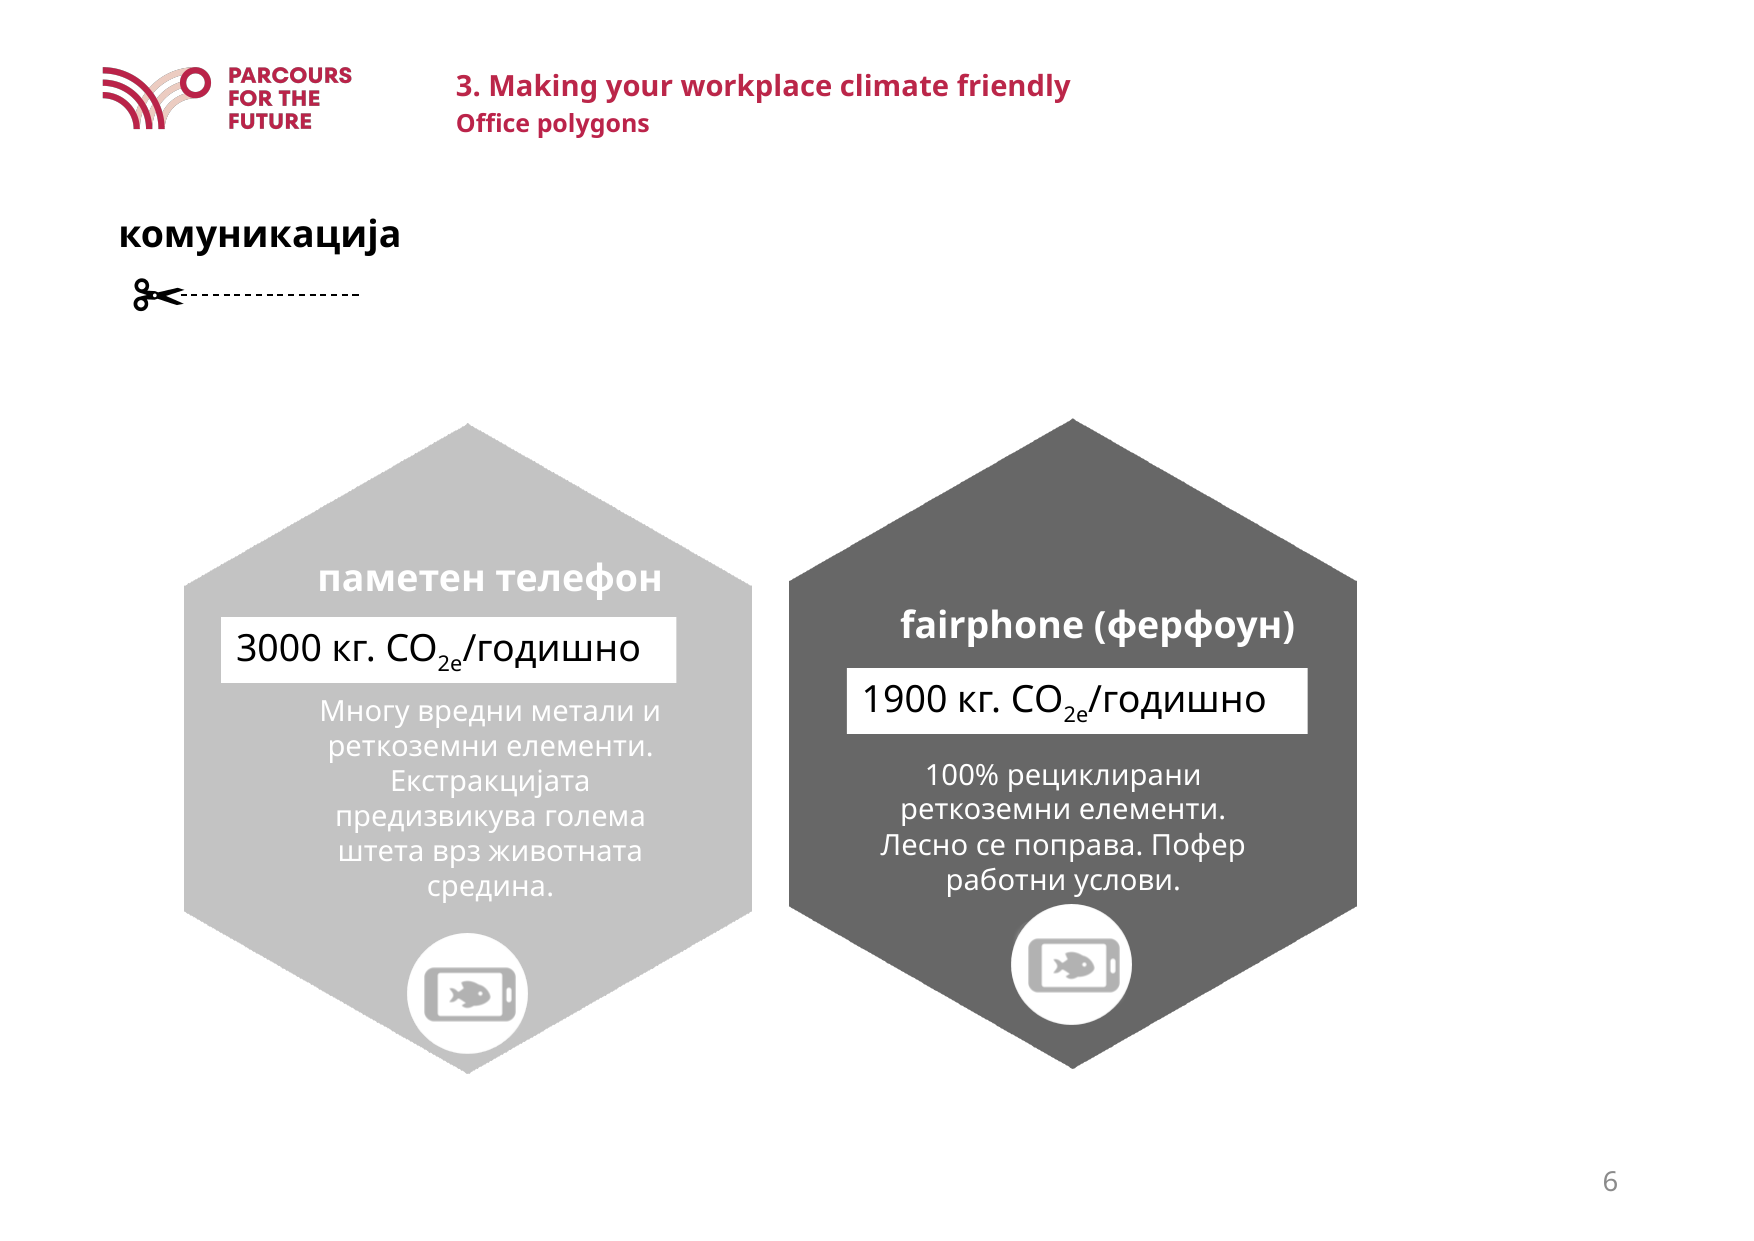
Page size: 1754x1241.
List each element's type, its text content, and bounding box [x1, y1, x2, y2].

slide_number 6 [1238, 1149, 1634, 1216]
picture [116, 255, 197, 336]
picture [62, 337, 1478, 1155]
picture [67, 33, 387, 163]
text_box комуникација [103, 202, 417, 263]
